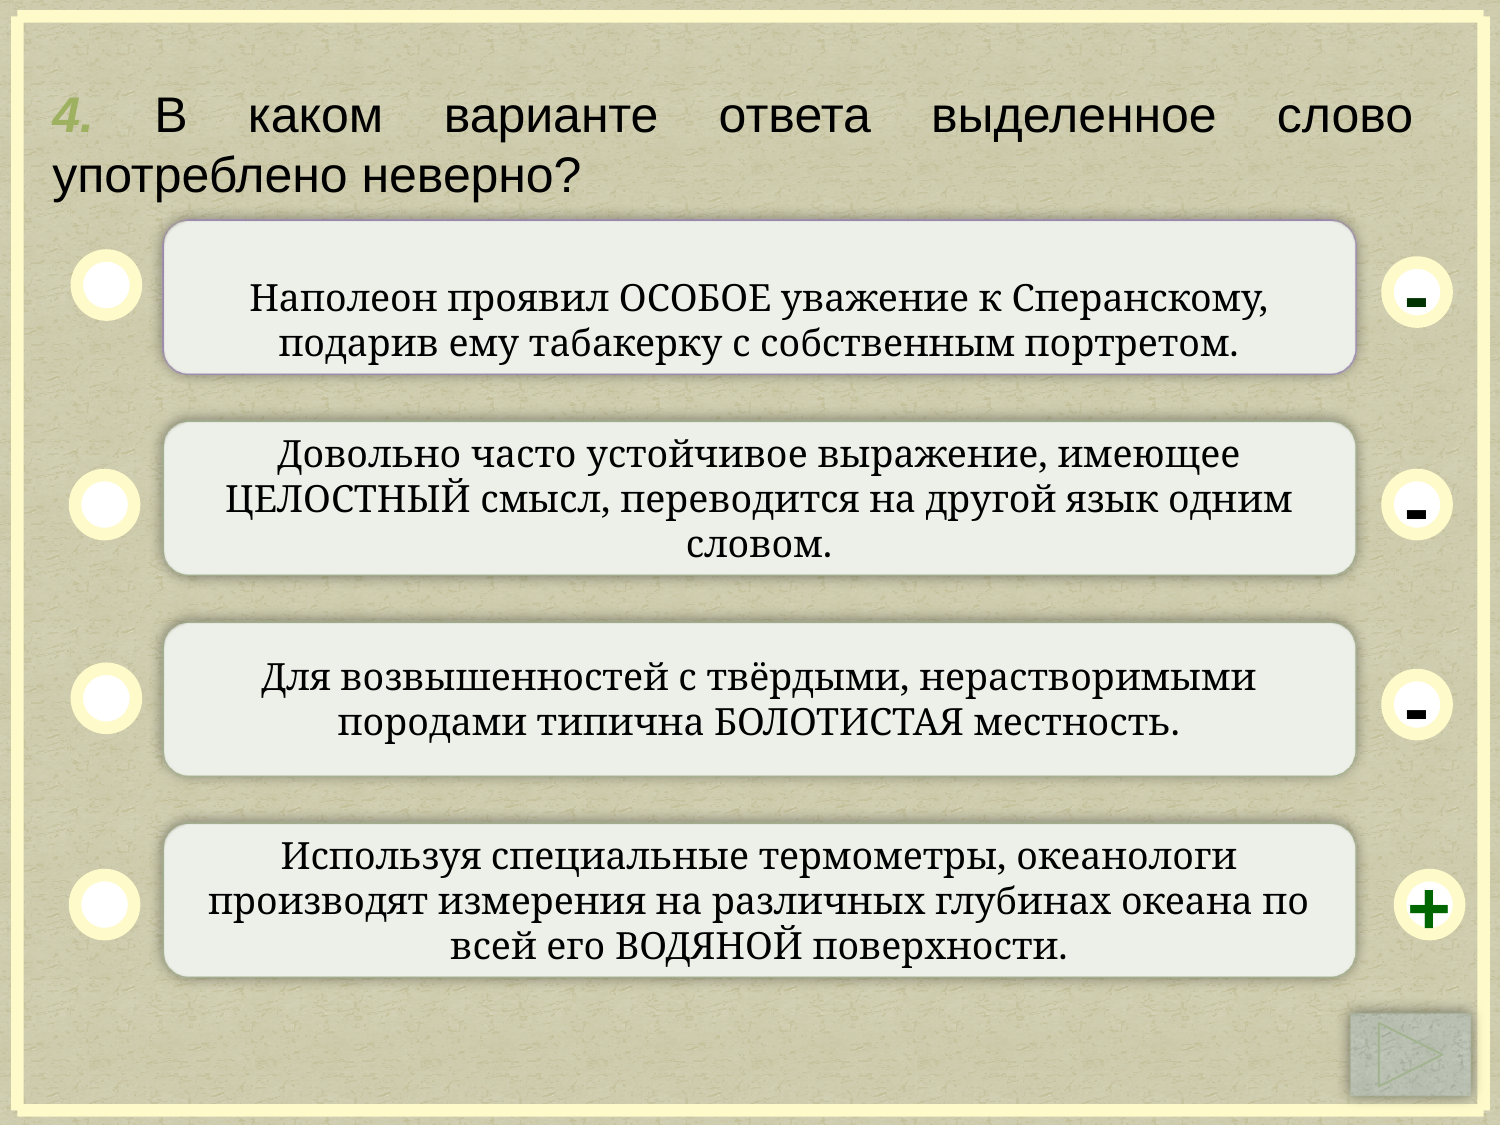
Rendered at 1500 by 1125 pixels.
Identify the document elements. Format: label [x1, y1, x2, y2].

text_box [21, 20, 1481, 1108]
